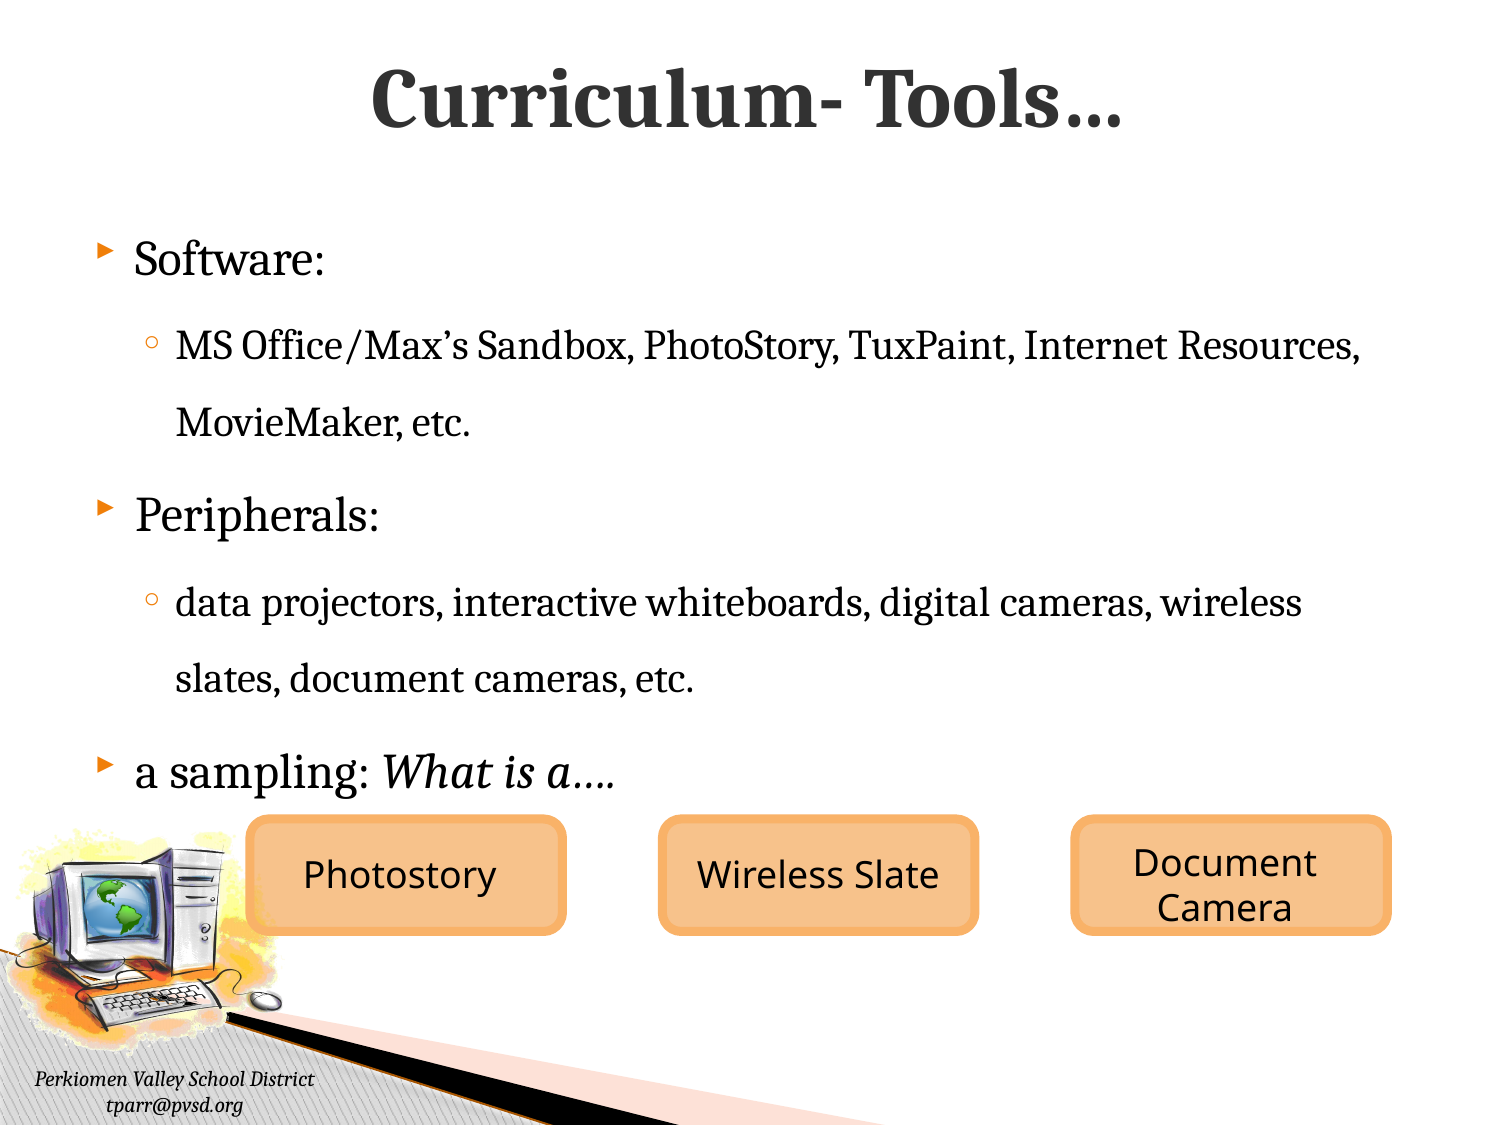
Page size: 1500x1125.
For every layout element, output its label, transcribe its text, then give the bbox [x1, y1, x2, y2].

list Software: MS Office/Max’s Sandbox, PhotoStory, TuxPaint, Internet Resources, MovieMaker, etc. Peripherals: data projectors, interactive whiteboards, digital cameras, wireless slates, document cameras, etc. a sampling: What is a…. [62, 187, 1425, 813]
text_box [1070, 814, 1392, 936]
text_box Wireless Slate [662, 843, 975, 904]
picture [0, 800, 288, 1063]
title Curriculum- Tools… [75, 0, 1425, 188]
text_box [657, 814, 980, 936]
text_box [245, 814, 567, 936]
text_box Photostory [262, 843, 538, 904]
text_box Document Camera [1087, 831, 1363, 937]
